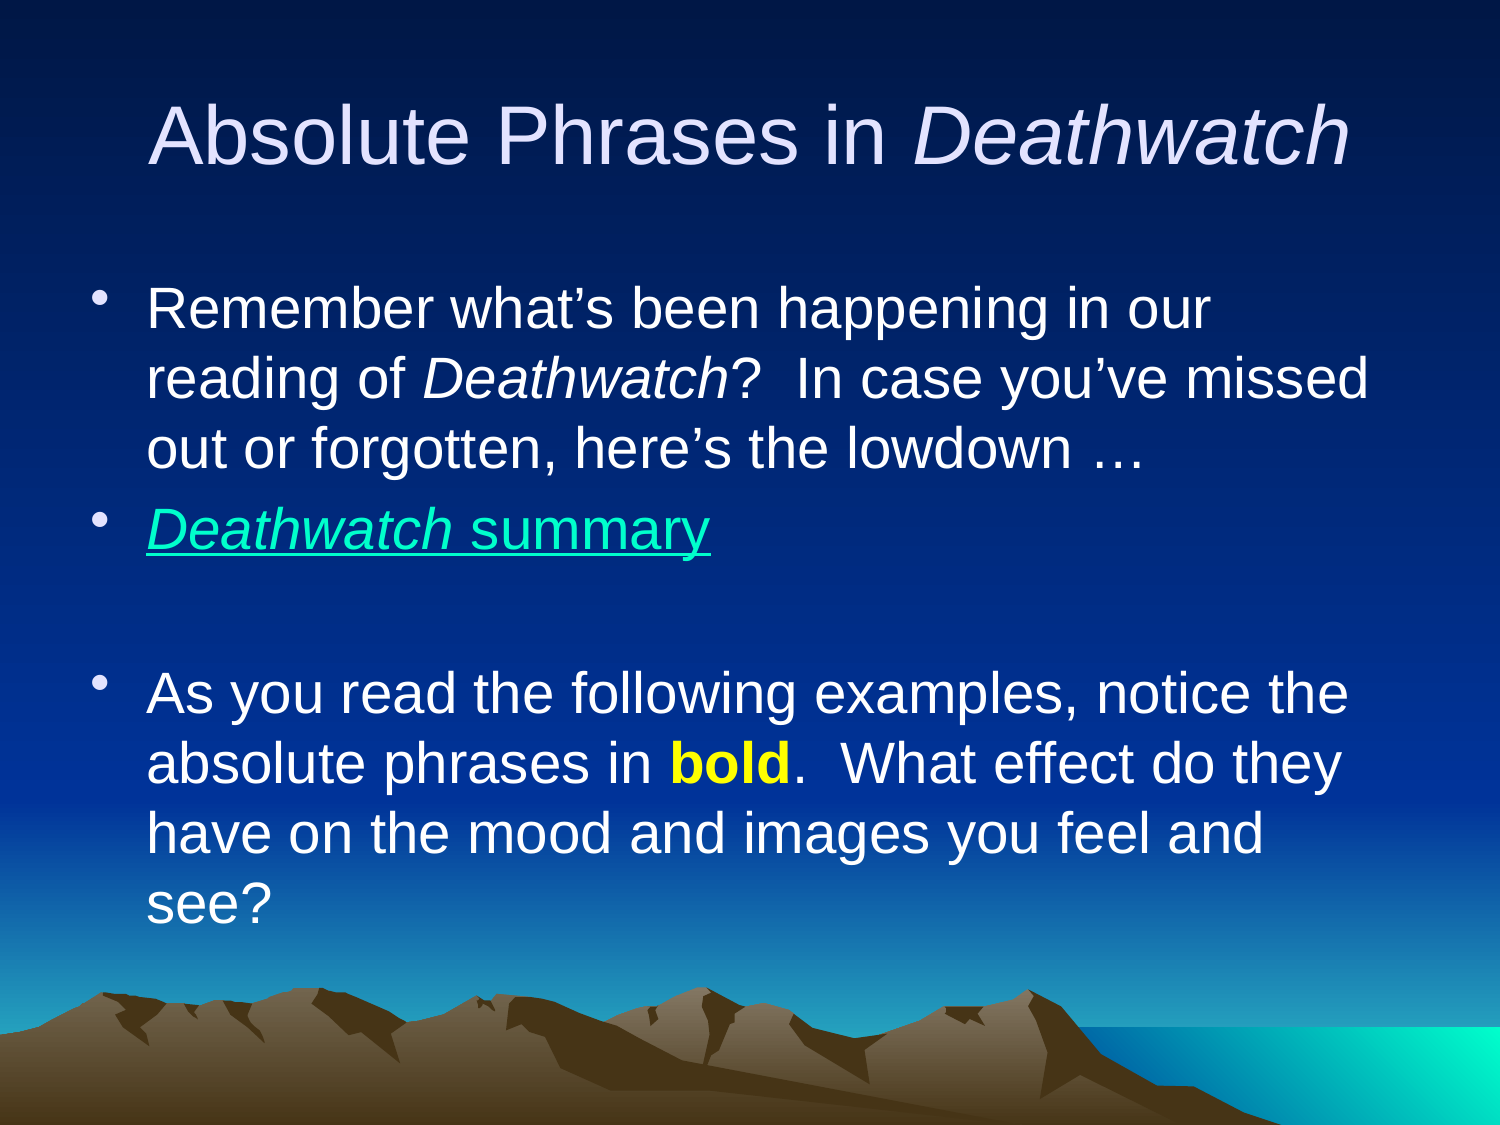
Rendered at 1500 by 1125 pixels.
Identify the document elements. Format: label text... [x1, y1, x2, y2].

list Remember what’s been happening in our reading of Deathwatch? In case you’ve missed out or forgotten, here’s the lowdown … Deathwatch summary As you read the following examples, notice the absolute phrases in bold. What effect do they have on the mood and images you feel and see? [75, 262, 1425, 1000]
title Absolute Phrases in Deathwatch [75, 37, 1425, 225]
